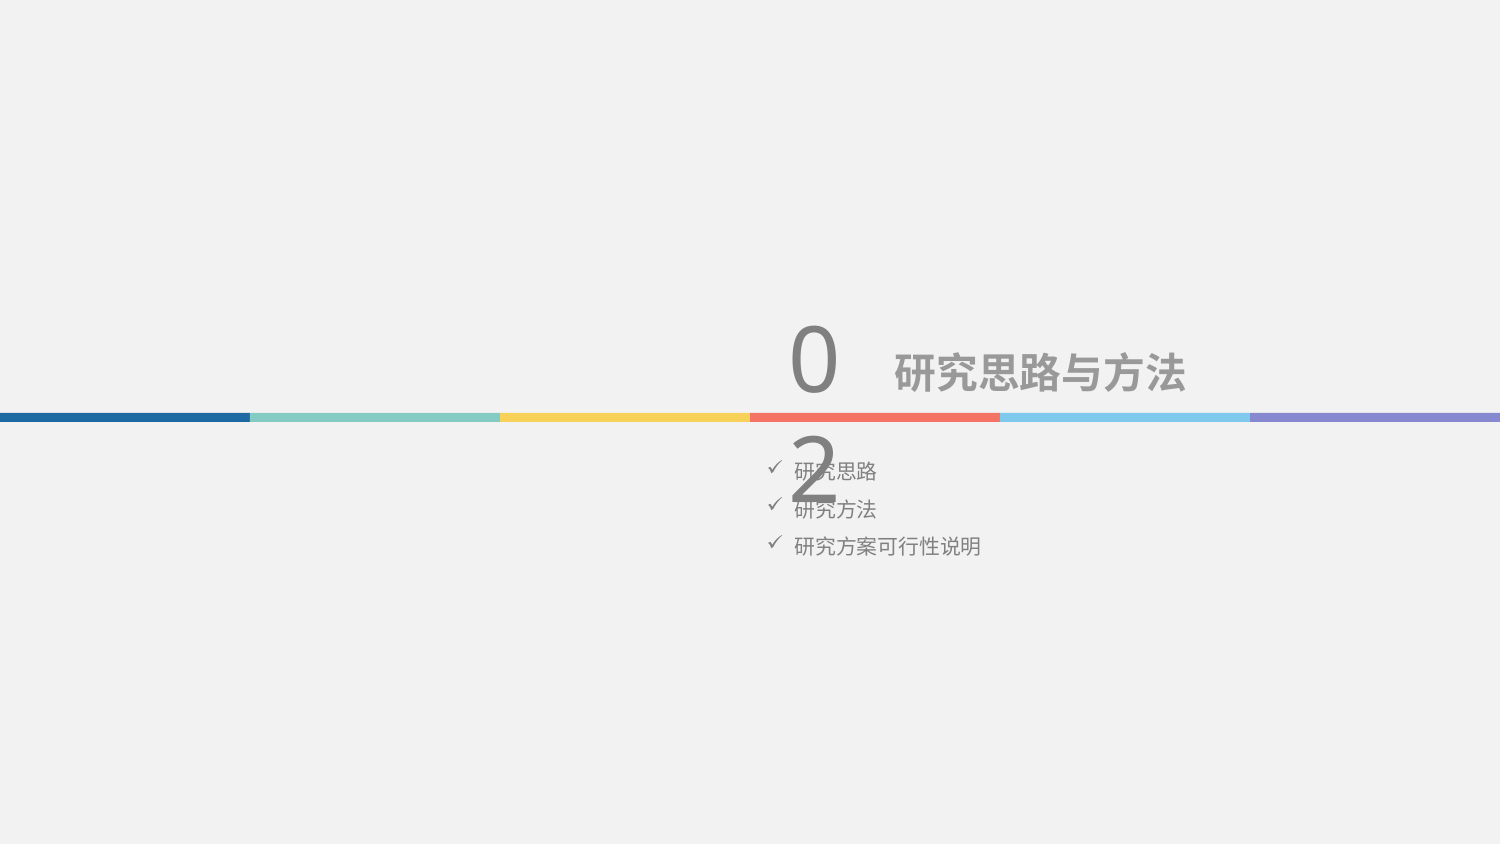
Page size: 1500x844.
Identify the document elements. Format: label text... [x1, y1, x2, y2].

text_box 研究思路与方法 [880, 339, 1294, 405]
text_box 研究思路 研究方法 研究方案可行性说明 [751, 439, 997, 567]
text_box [0, 412, 1500, 423]
text_box 02 [750, 293, 880, 411]
text_box 02 [750, 430, 880, 529]
